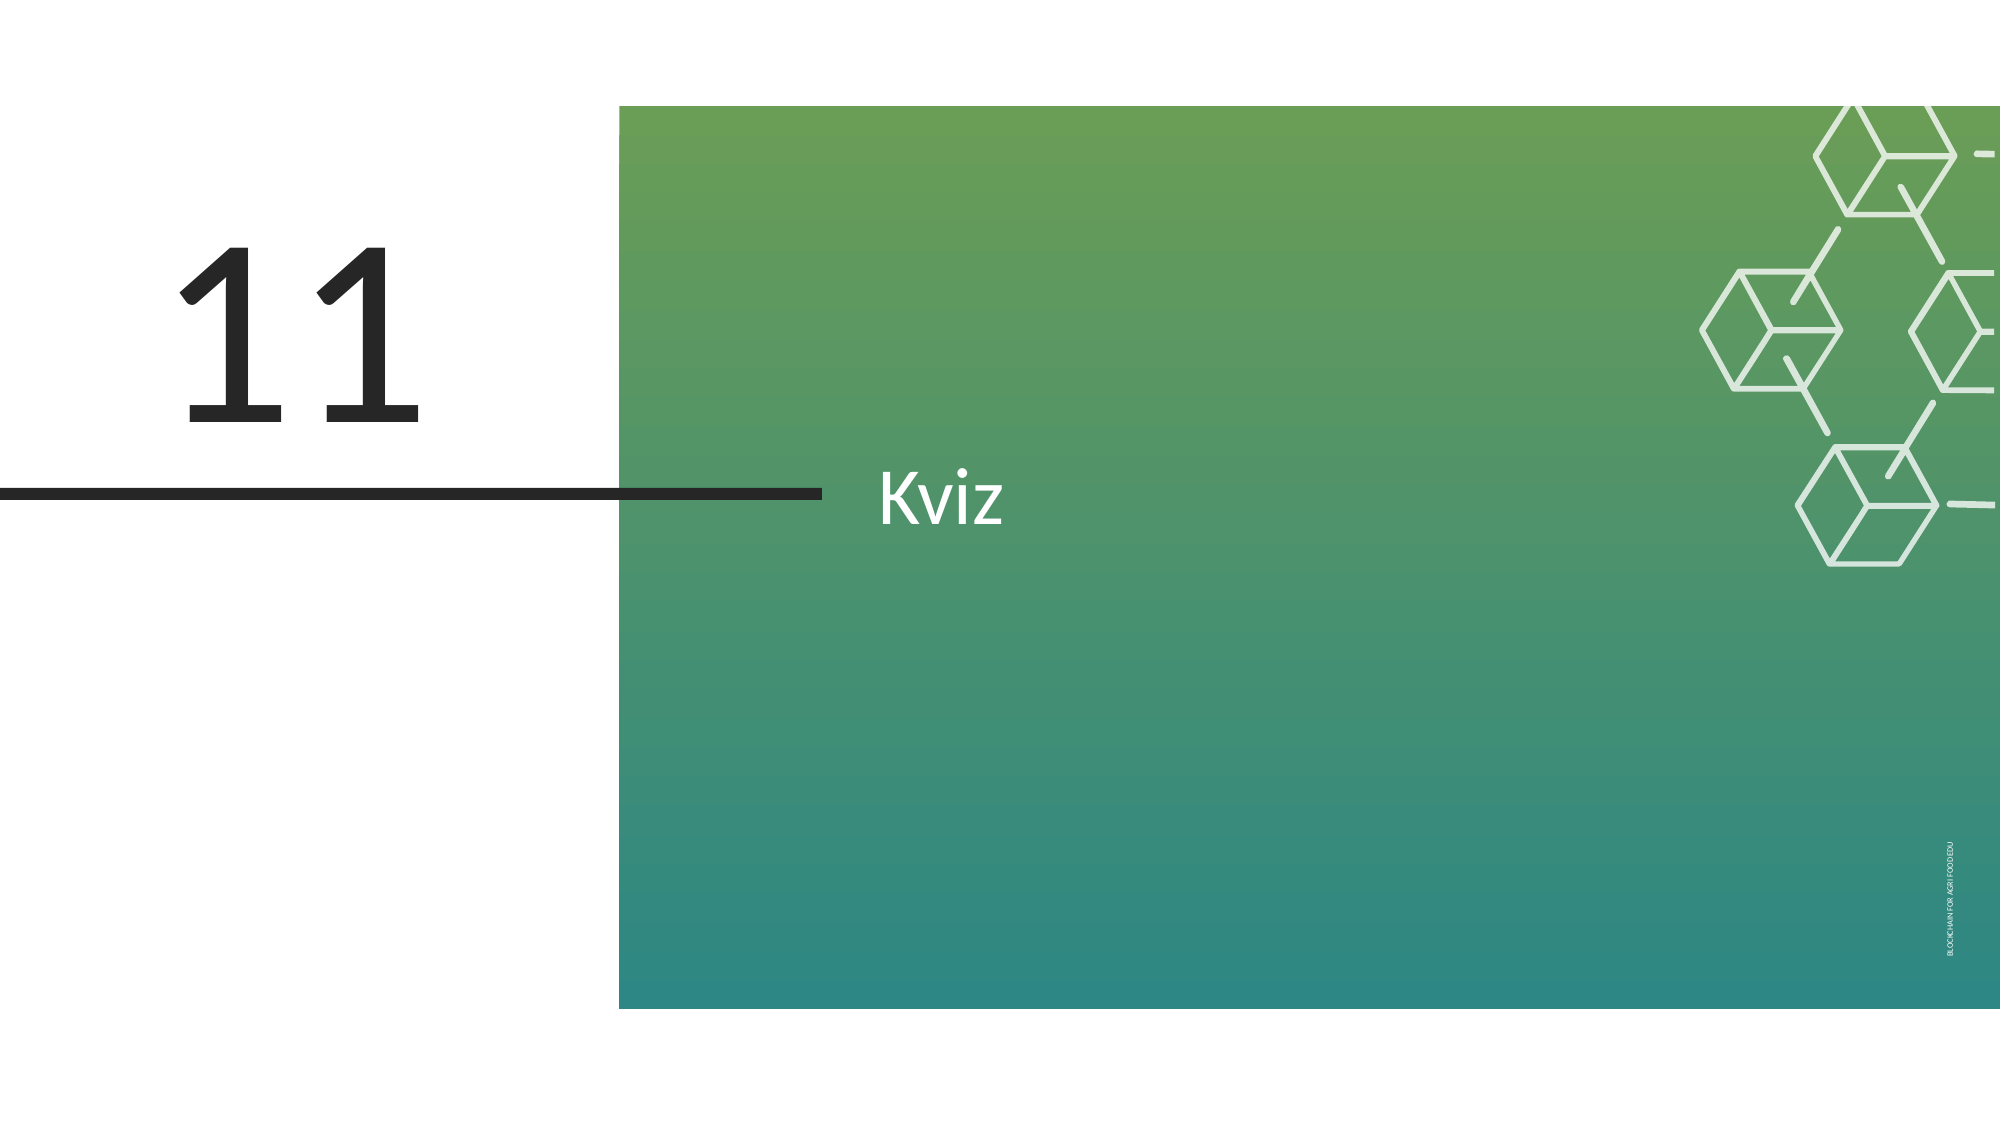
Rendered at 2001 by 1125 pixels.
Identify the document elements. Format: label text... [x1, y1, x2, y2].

list Kviz [864, 446, 1709, 899]
list 11 [141, 180, 481, 277]
